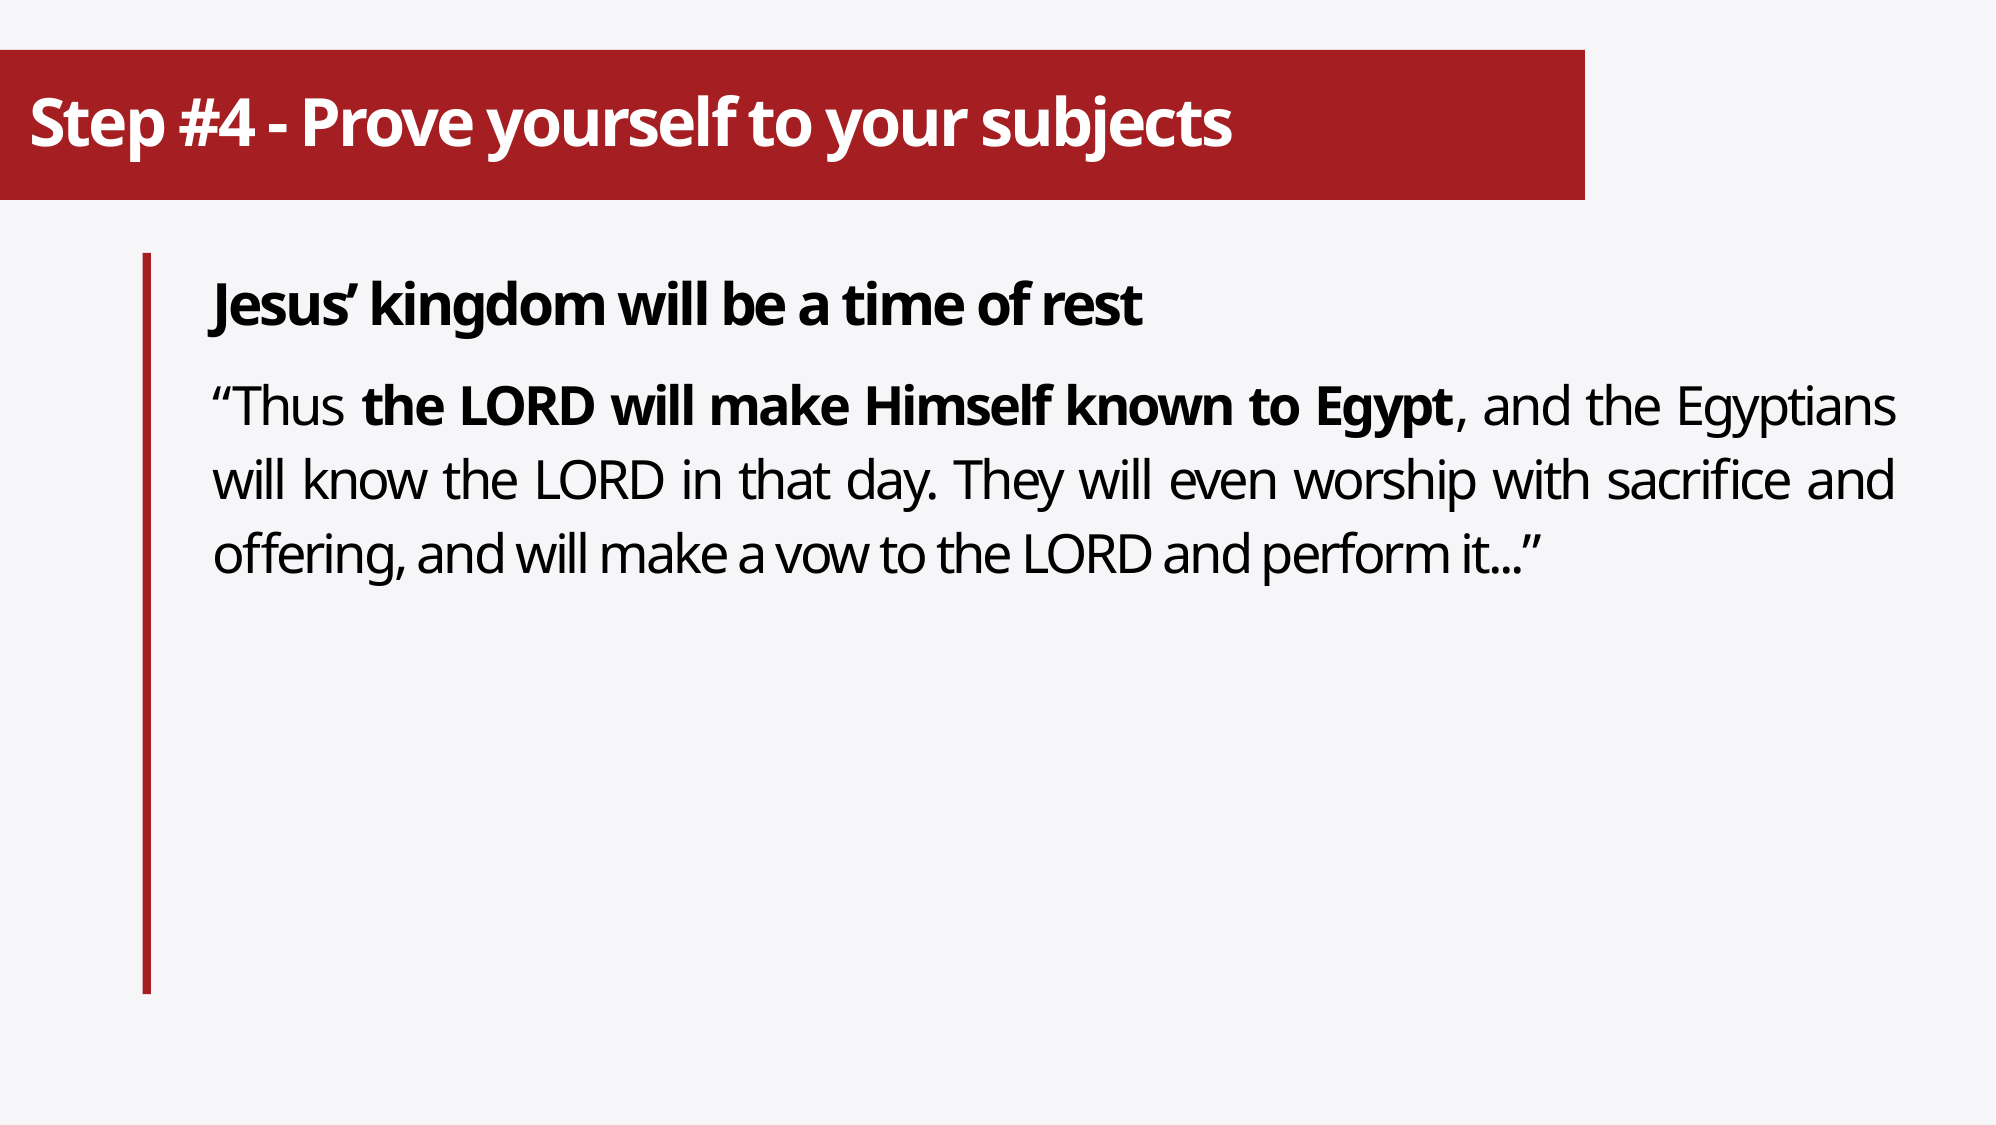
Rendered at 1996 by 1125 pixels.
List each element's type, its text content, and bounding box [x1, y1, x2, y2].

title Step #4 - Prove yourself to your subjects [14, 62, 1810, 188]
subtitle Jesus’ kingdom will be a time of rest “Thus the LORD will make Himself known to Egypt, and the Egyptians will know the LORD in that day. They will even worship with sacrifice and offering, and will make a vow to the LORD and perform it...” [197, 249, 1910, 1000]
